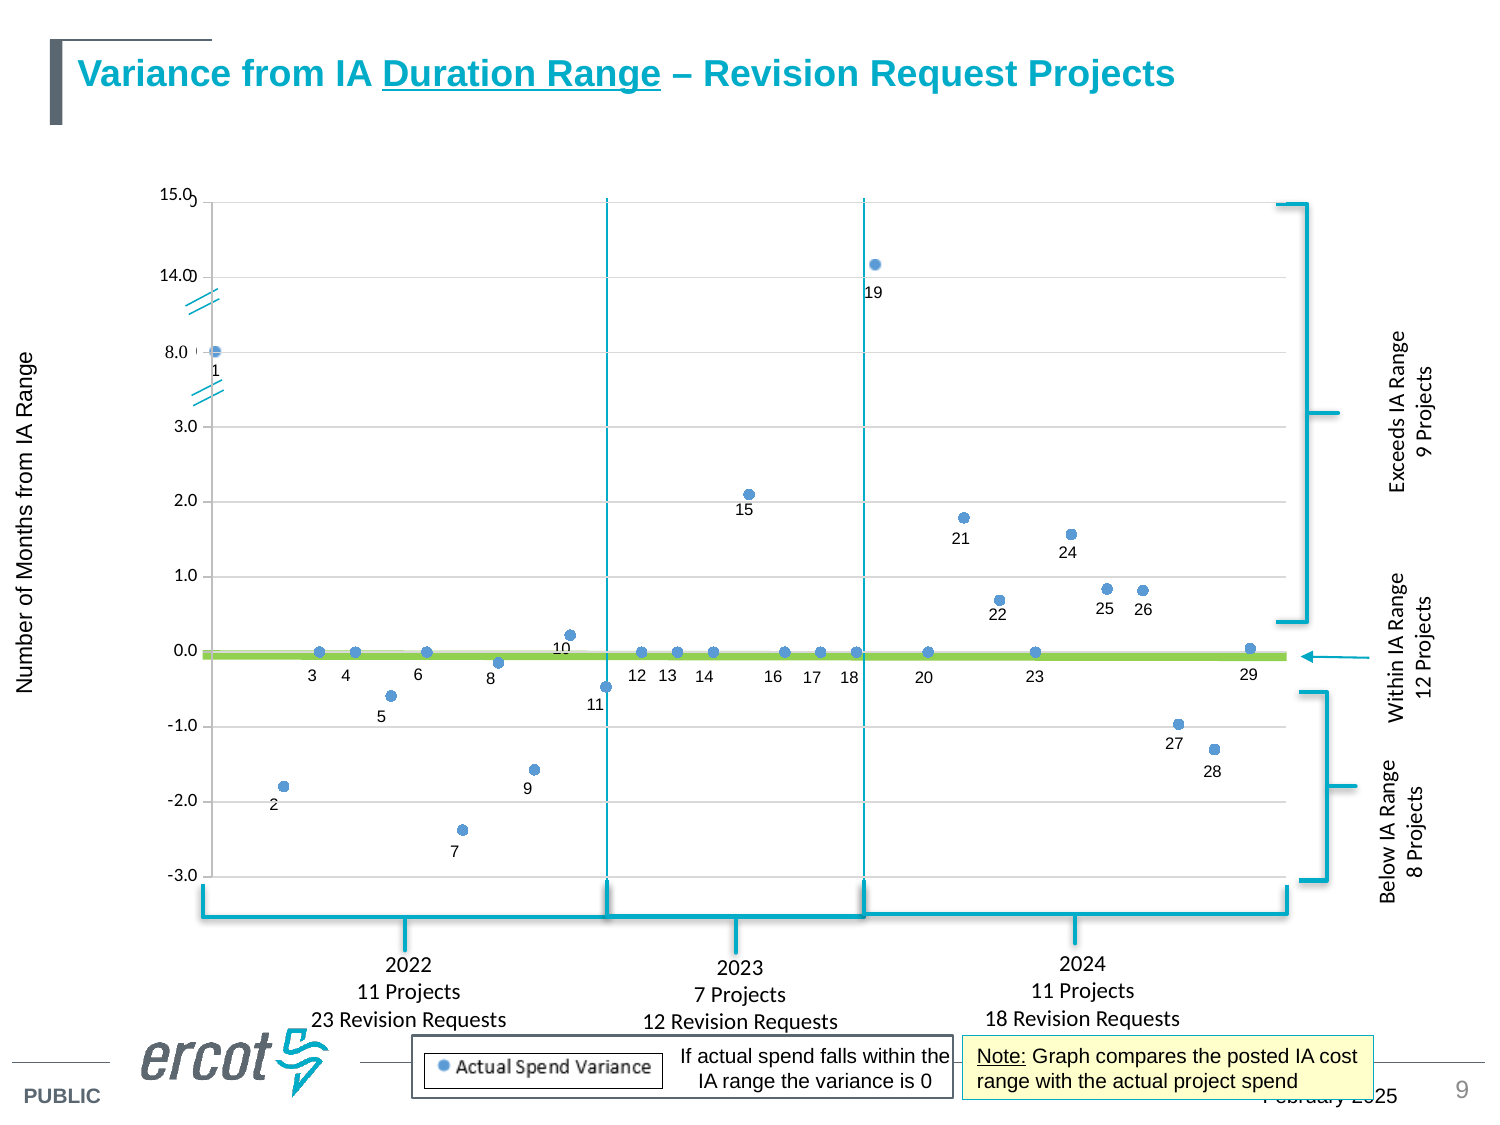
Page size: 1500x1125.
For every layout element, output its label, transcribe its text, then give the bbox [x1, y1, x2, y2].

text_box 2024 11 Projects 18 Revision Requests [963, 940, 1202, 1035]
text_box If actual spend falls within the IA range the variance is 0 [663, 1035, 967, 1101]
text_box 2023 7 Projects 12 Revision Requests [620, 944, 860, 1042]
chart [144, 178, 1310, 902]
text_box Number of Months from IA Range [1, 333, 44, 712]
text_box [409, 1033, 663, 1100]
text_box Within IA Range 12 Projects [1372, 557, 1443, 740]
text_box [607, 909, 859, 953]
text_box 2022 11 Projects 23 Revision Requests [276, 942, 542, 1040]
text_box [864, 909, 1287, 944]
text_box Note: Graph compares the posted IA cost range with the actual project spend [962, 1035, 1374, 1100]
slide_number 9 [1431, 1070, 1494, 1107]
title Variance from IA Duration Range – Revision Request Projects [62, 41, 1374, 116]
text_box Exceeds IA Range 9 Projects [1373, 292, 1444, 533]
picture [137, 1024, 332, 1100]
text_box Below IA Range 8 Projects [1364, 743, 1434, 922]
picture [424, 1052, 663, 1089]
text_box [202, 909, 602, 951]
text_box [1314, 692, 1356, 881]
